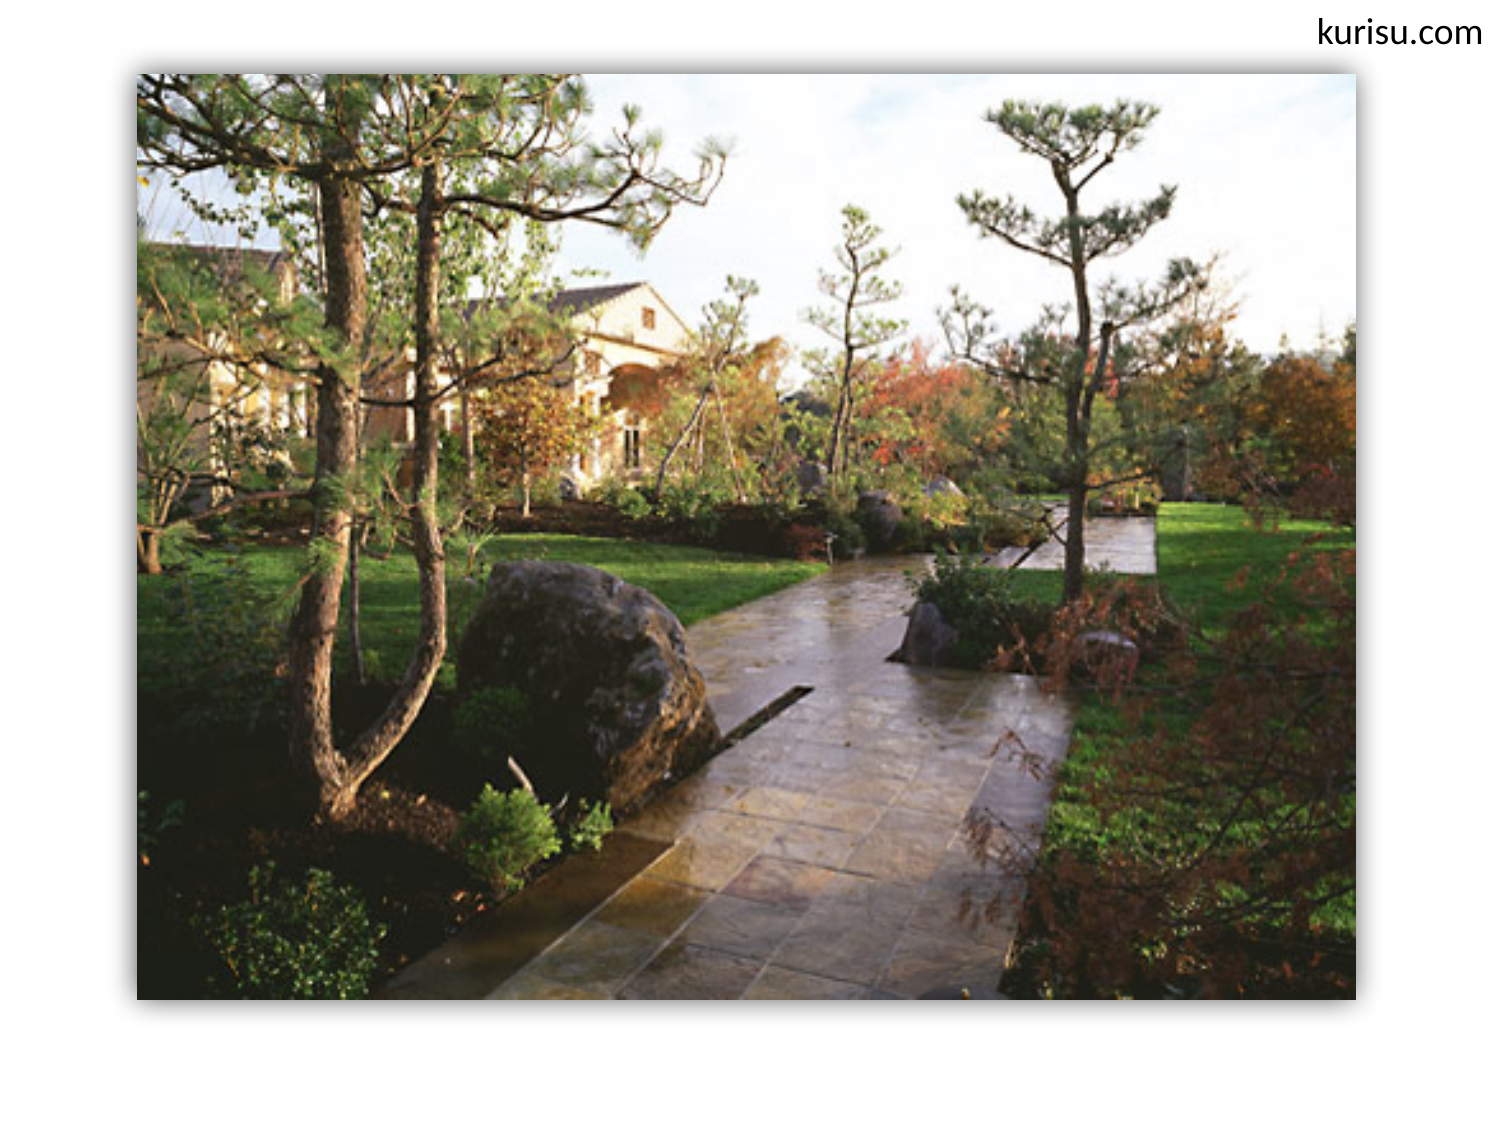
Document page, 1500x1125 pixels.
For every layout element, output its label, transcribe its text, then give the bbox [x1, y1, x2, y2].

picture [137, 74, 1356, 1001]
text_box kurisu.com [1302, 0, 1499, 60]
